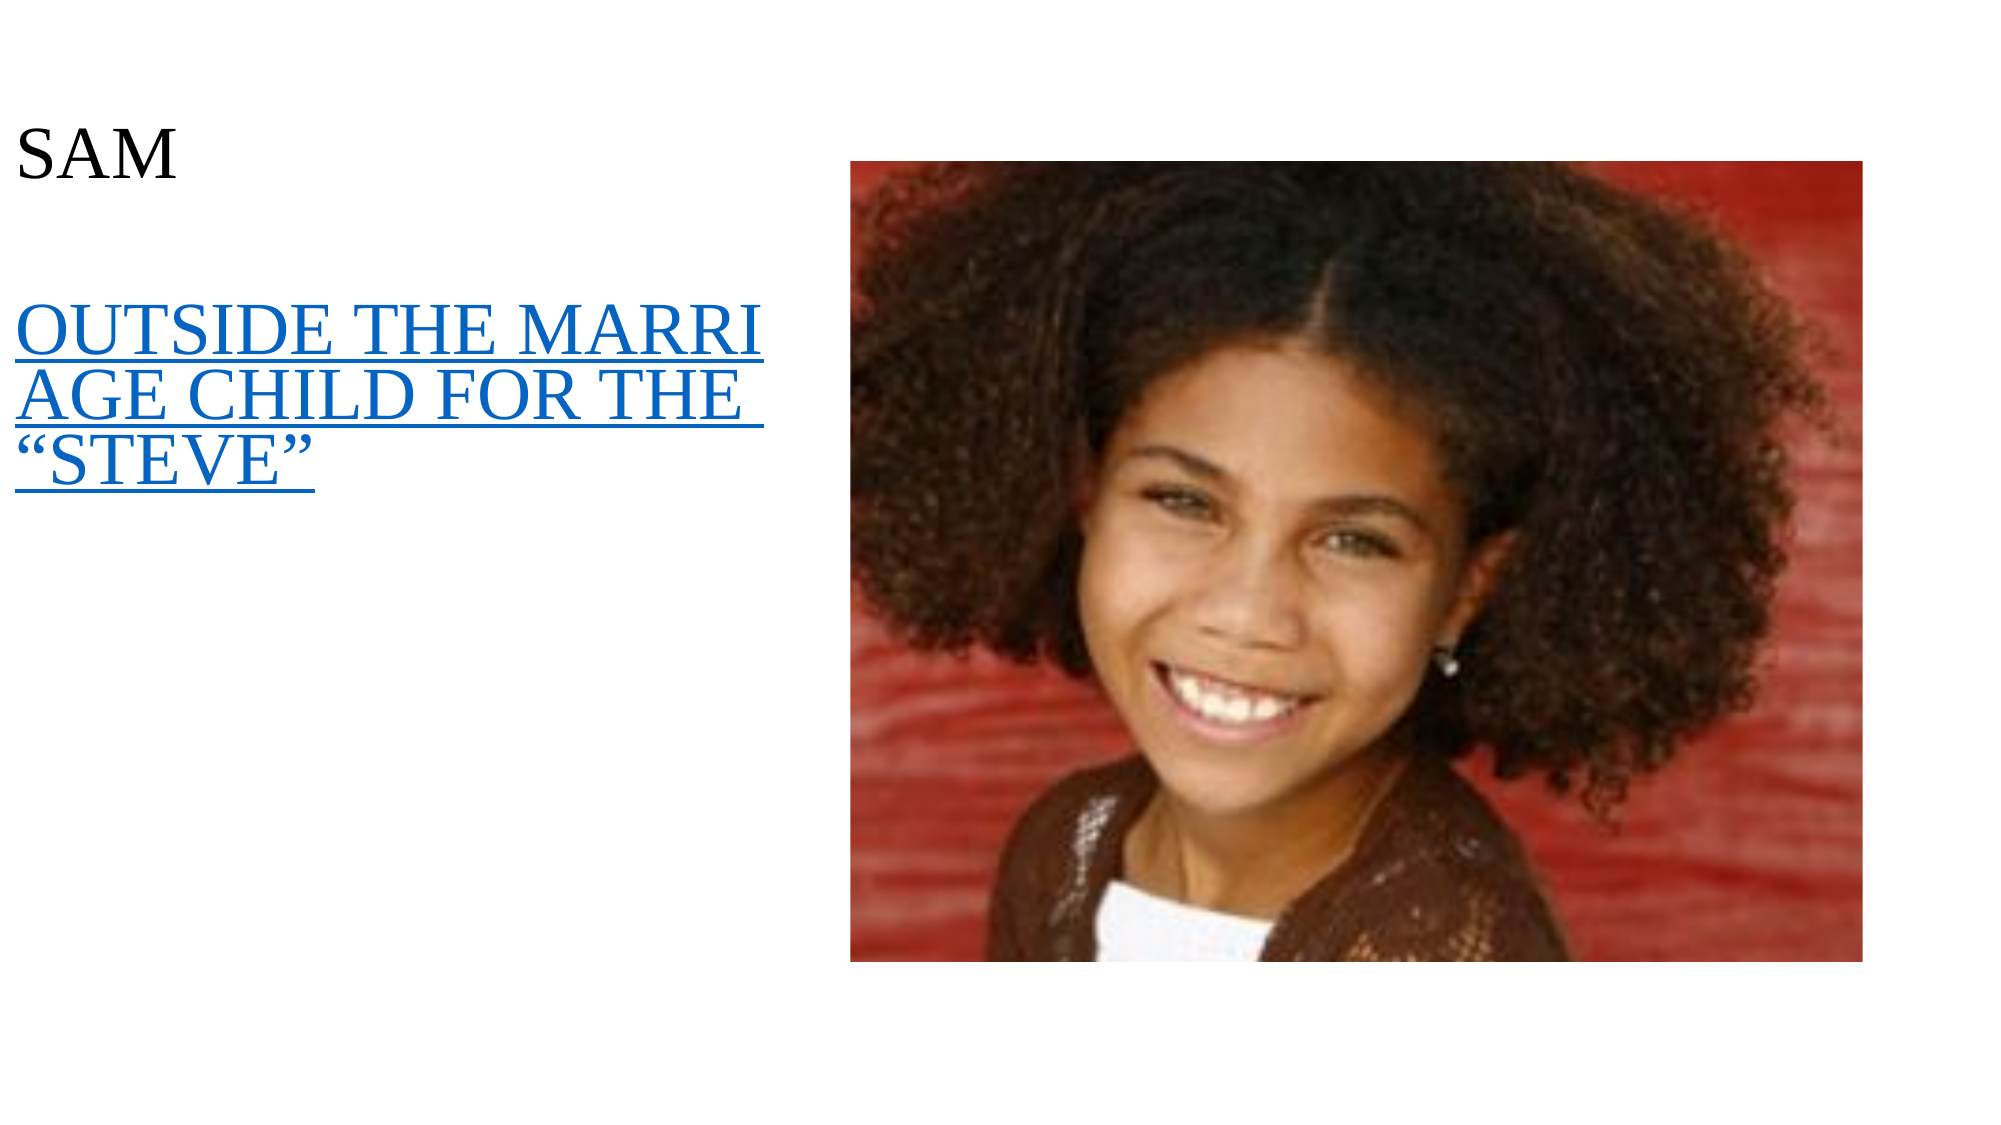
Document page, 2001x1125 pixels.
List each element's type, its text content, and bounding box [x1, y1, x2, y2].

picture [850, 161, 1863, 962]
title SAM [0, 0, 783, 203]
list OUTSIDE THE MARRIAGE CHILD FOR THE “STEVE” [0, 282, 783, 963]
